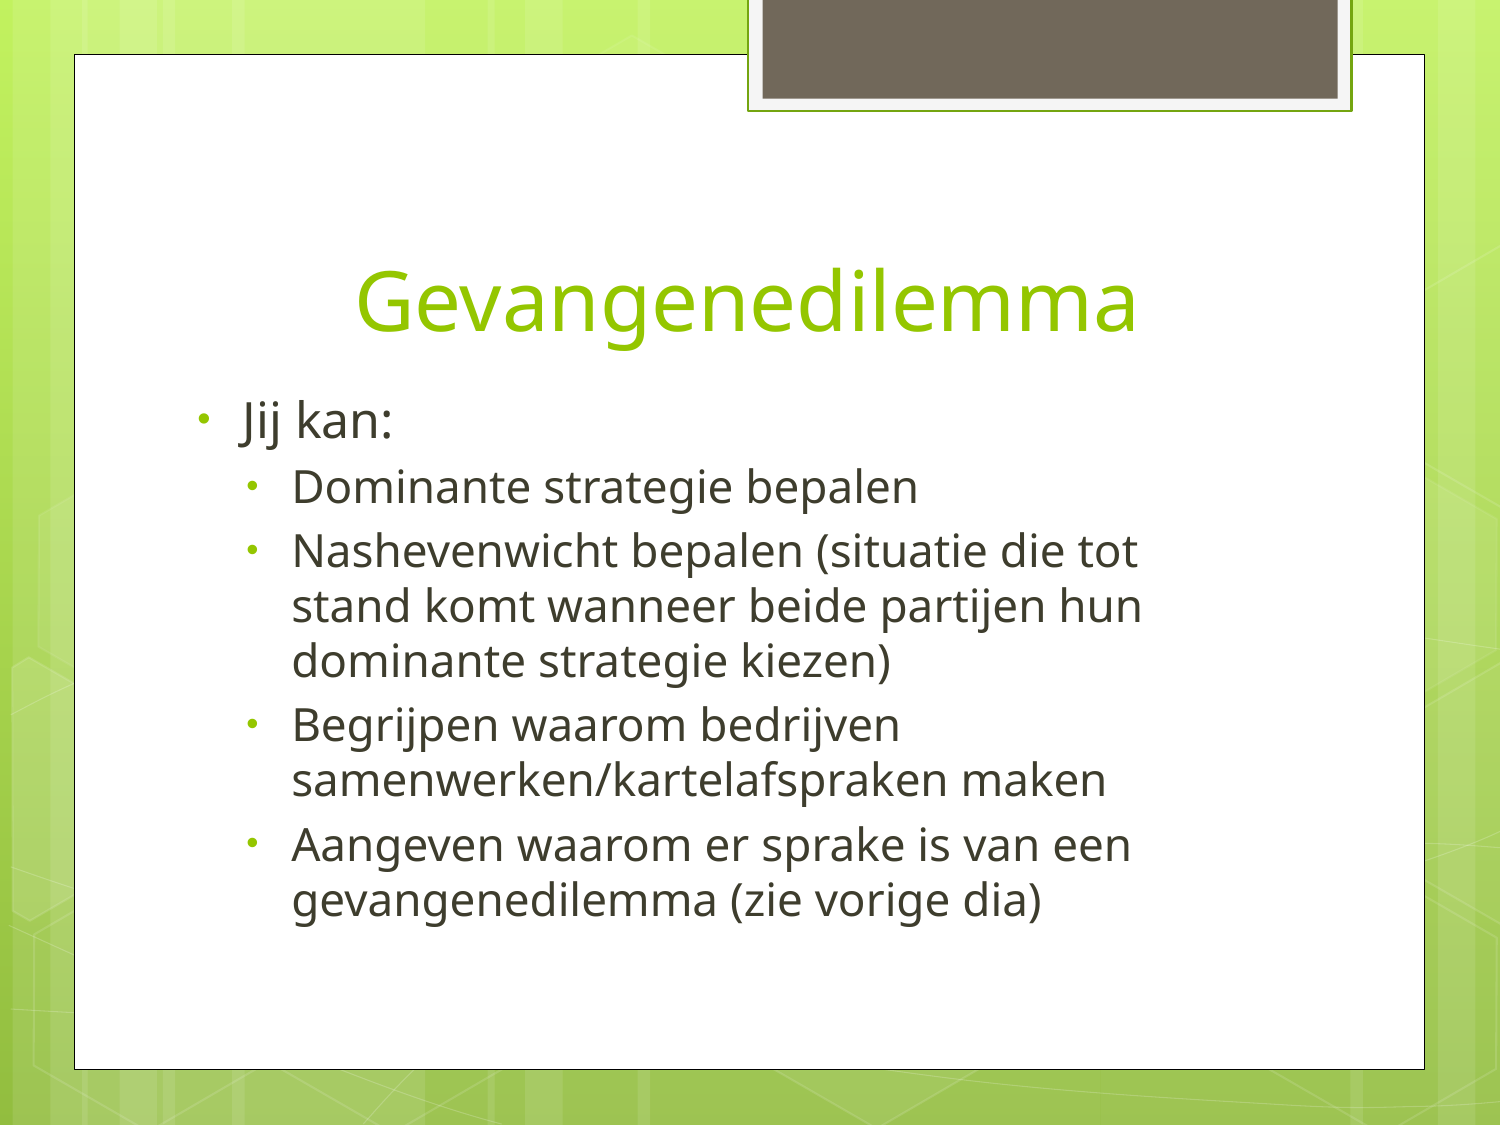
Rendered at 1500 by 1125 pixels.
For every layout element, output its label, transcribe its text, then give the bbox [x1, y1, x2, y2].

list Jij kan: Dominante strategie bepalen Nashevenwicht bepalen (situatie die tot stand komt wanneer beide partijen hun dominante strategie kiezen) Begrijpen waarom bedrijven samenwerken/kartelafspraken maken Aangeven waarom er sprake is van een gevangenedilemma (zie vorige dia) [171, 381, 1283, 957]
title Gevangenedilemma [171, 168, 1324, 357]
